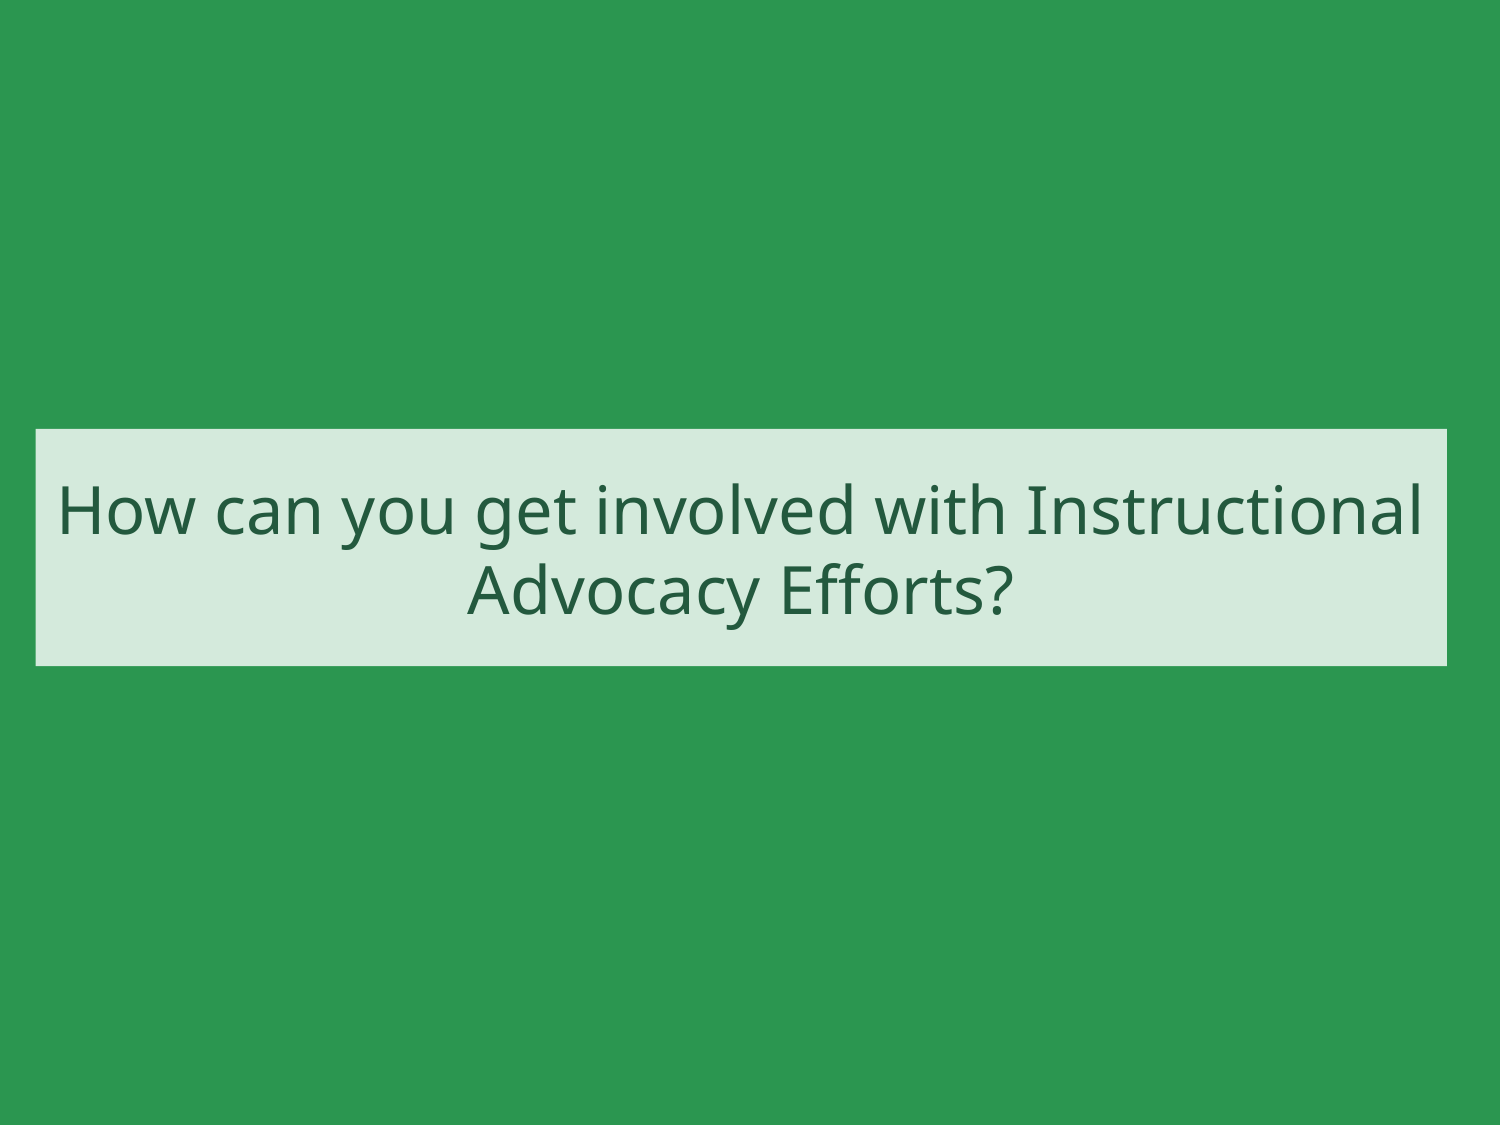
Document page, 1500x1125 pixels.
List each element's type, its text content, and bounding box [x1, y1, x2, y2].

title How can you get involved with Instructional Advocacy Efforts? [35, 428, 1447, 667]
